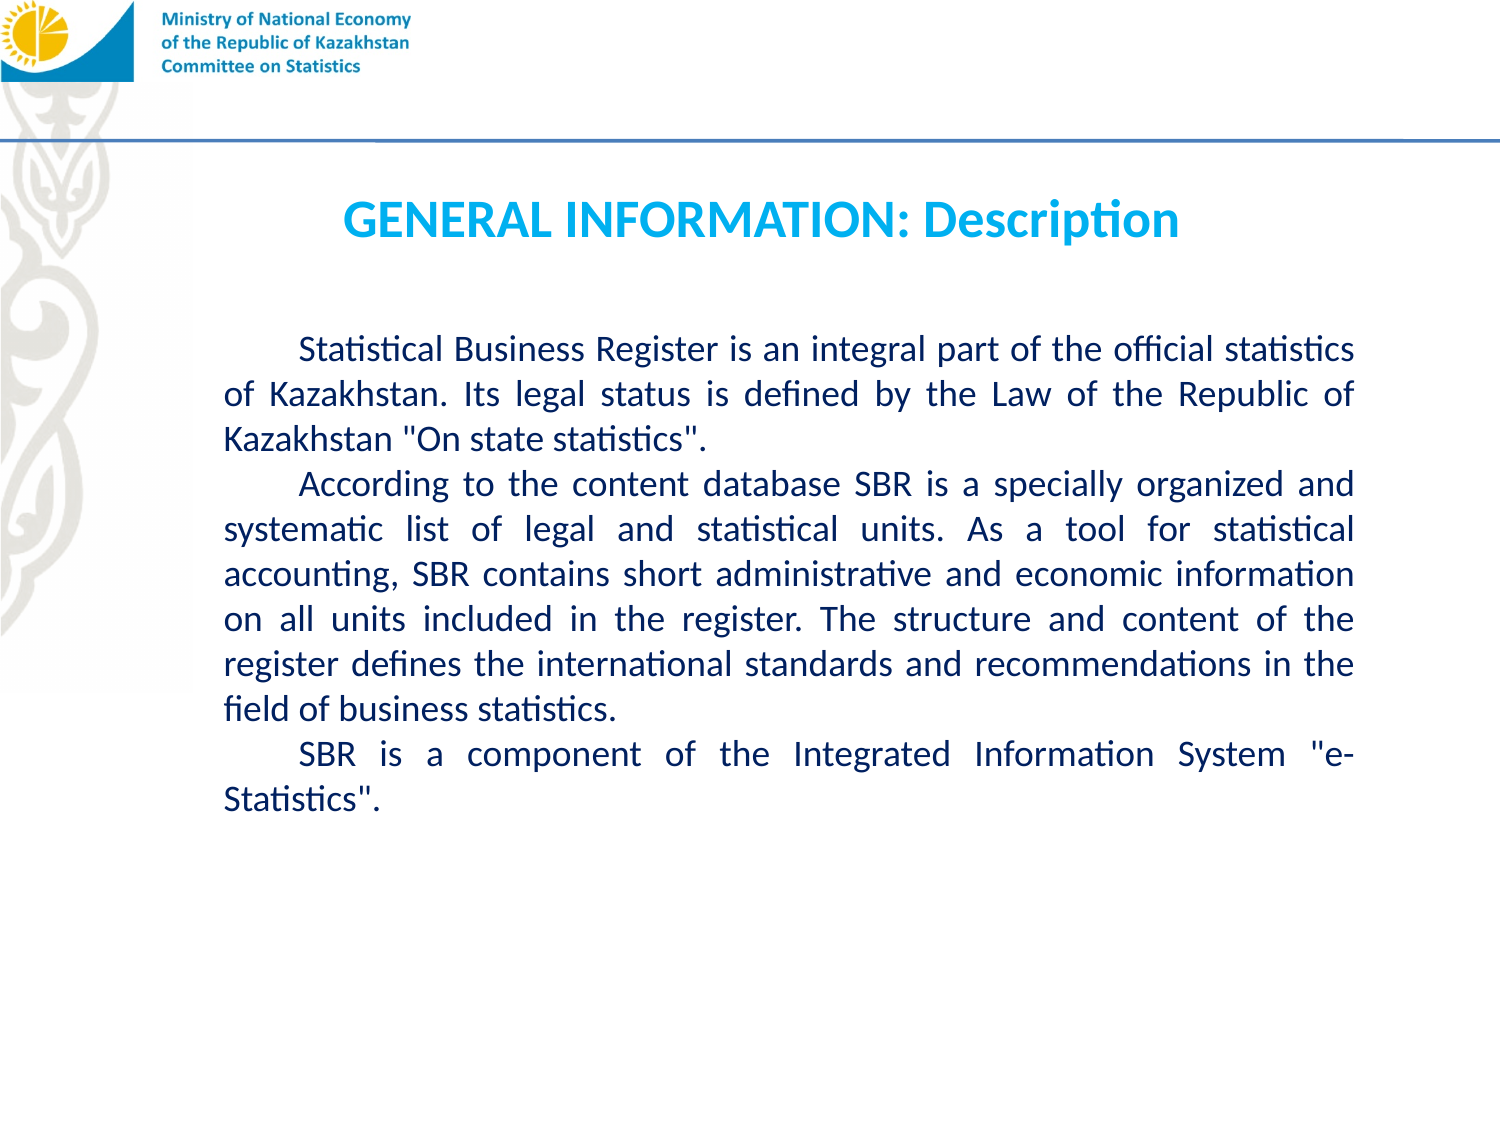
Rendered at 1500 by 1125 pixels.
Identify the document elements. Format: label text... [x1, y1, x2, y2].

picture [0, 0, 411, 83]
list GENERAL INFORMATION: Description [328, 175, 1306, 259]
list Statistical Business Register is an integral part of the official statistics of Kazakhstan. Its legal status is defined by the Law of the Republic of Kazakhstan "On state statistics". According to the content database SBR is a specially organized and systematic list of legal and statistical units. As a tool for statistical accounting, SBR contains short administrative and economic information on all units included in the register. The structure and content of the register defines the international standards and recommendations in the field of business statistics. SBR is a component of the Integrated Information System "e-Statistics". [152, 316, 1372, 1059]
